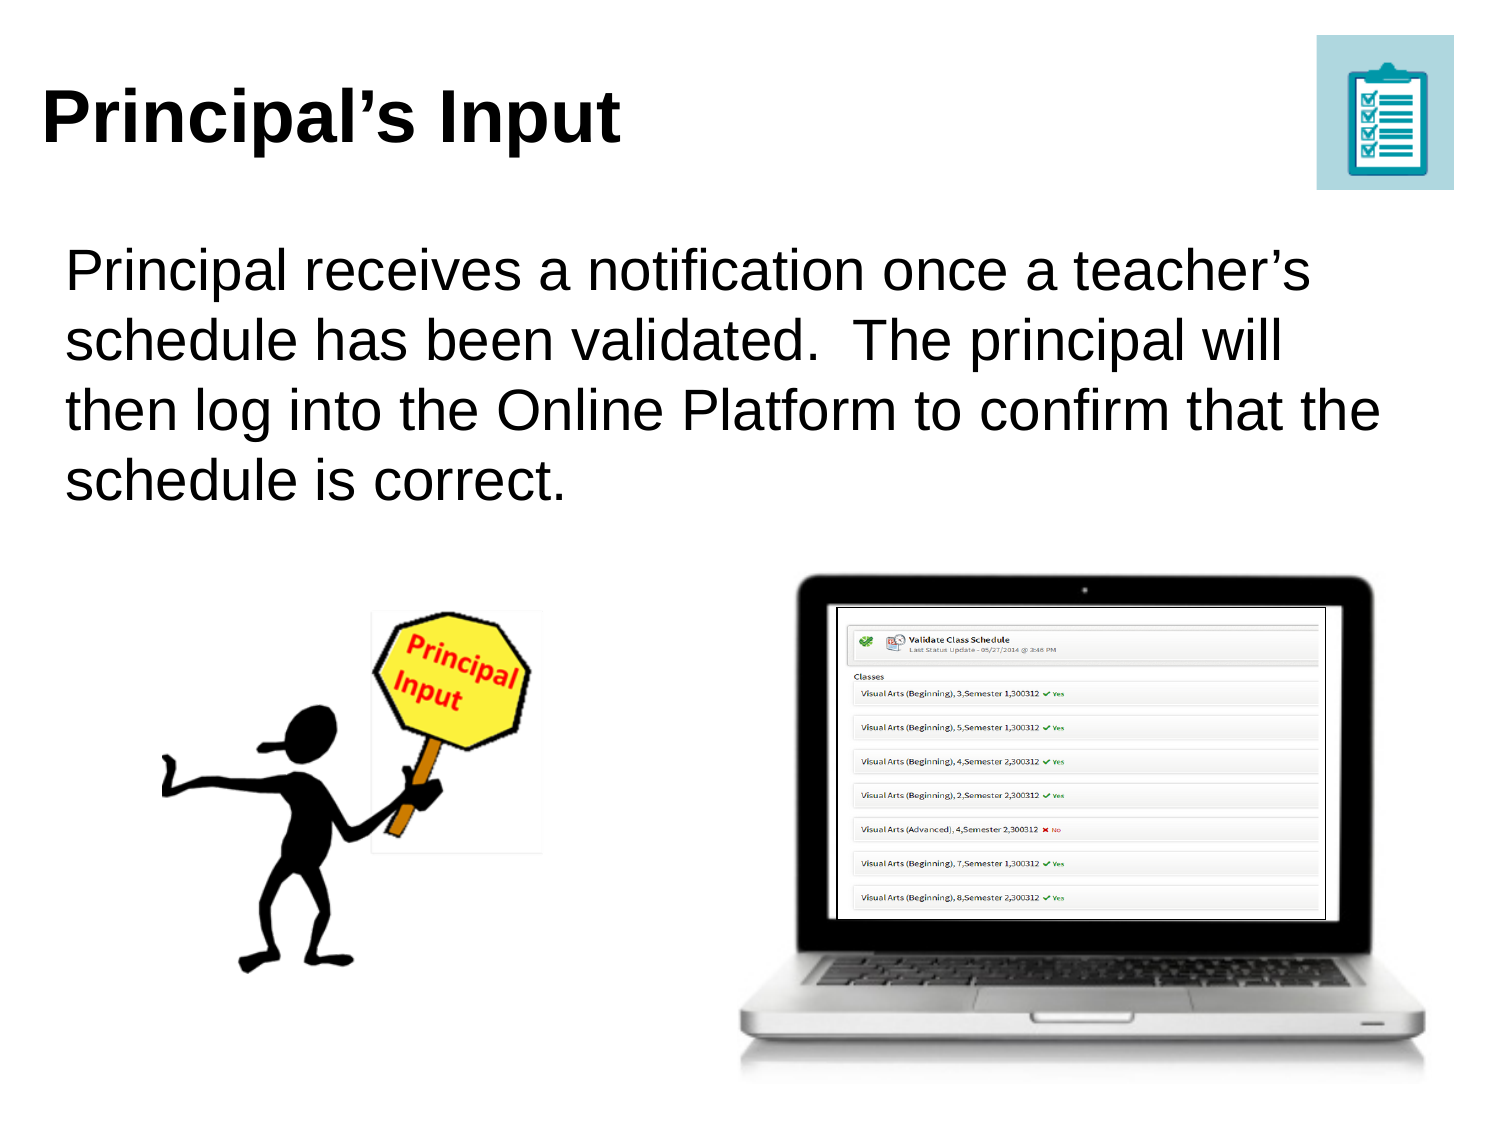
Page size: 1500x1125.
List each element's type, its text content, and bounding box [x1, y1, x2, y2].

list Principal receives a notification once a teacher’s schedule has been validated. The principal will then log into the Online Platform to confirm that the schedule is correct. [50, 224, 1427, 1088]
text_box Principal’s Input [26, 24, 1427, 200]
picture [162, 607, 545, 975]
picture [1316, 35, 1455, 190]
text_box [737, 524, 1432, 1084]
